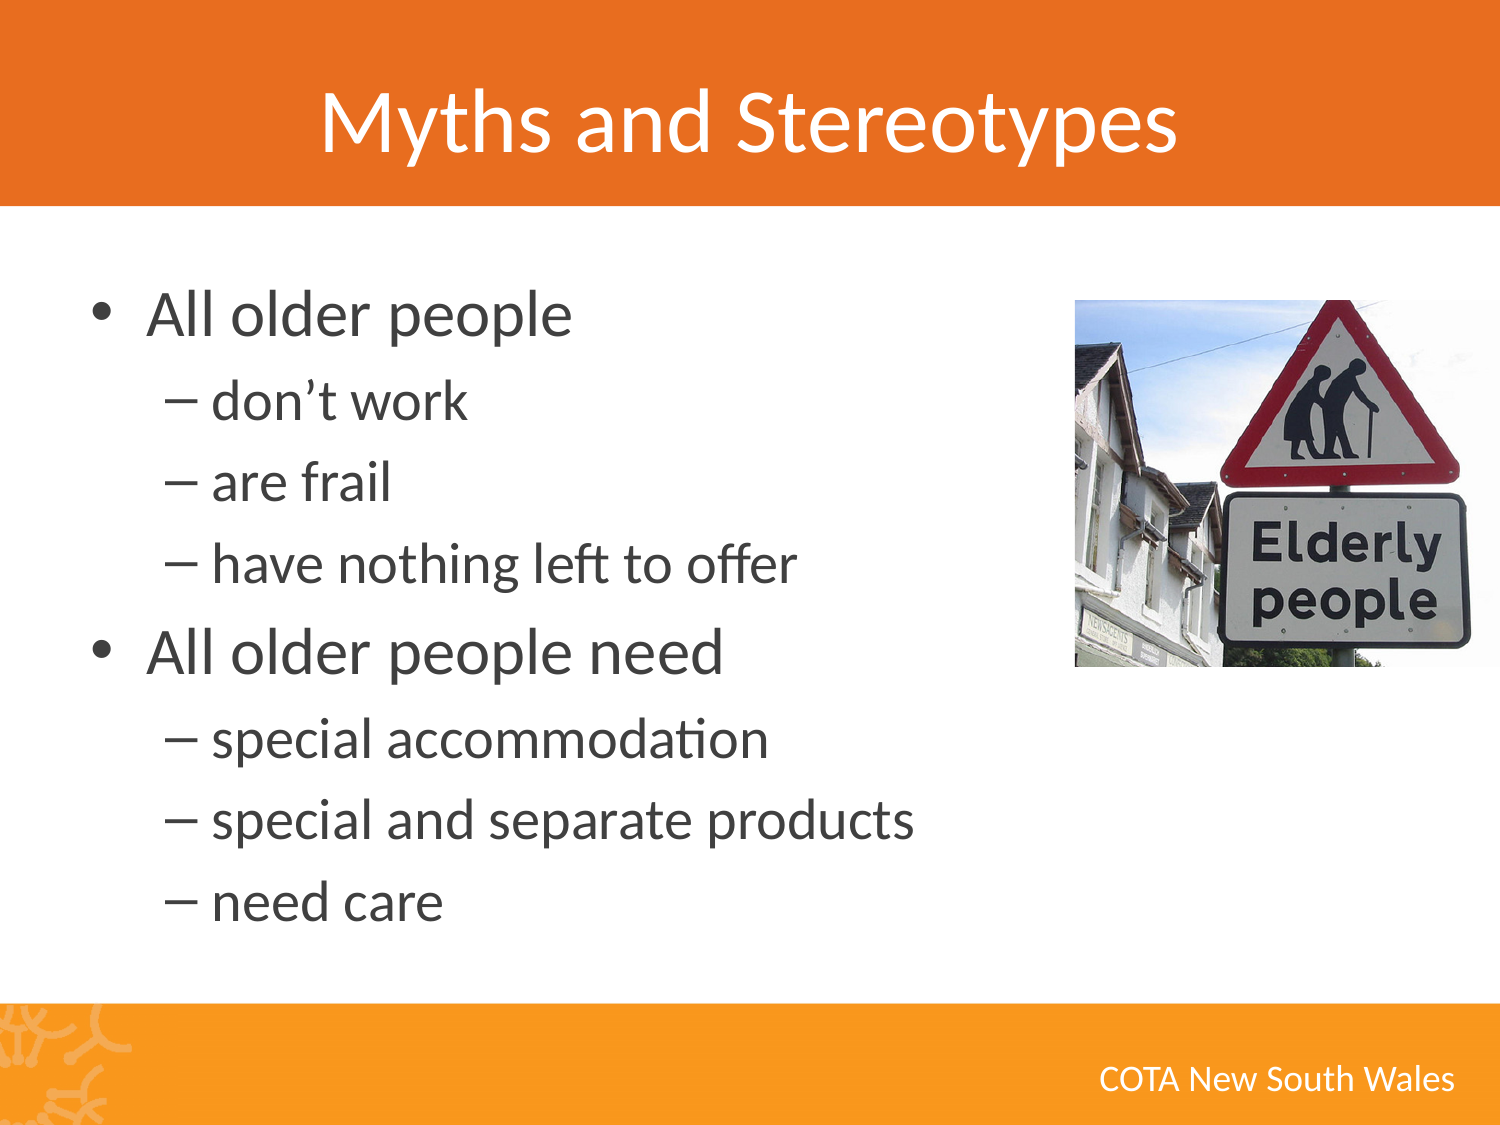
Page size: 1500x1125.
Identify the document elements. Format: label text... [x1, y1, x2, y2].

title Myths and Stereotypes [0, 0, 1500, 233]
picture [0, 1002, 1500, 1125]
picture [1074, 299, 1500, 668]
list All older people don’t work are frail have nothing left to offer All older people need special accommodation special and separate products need care [75, 262, 1425, 997]
